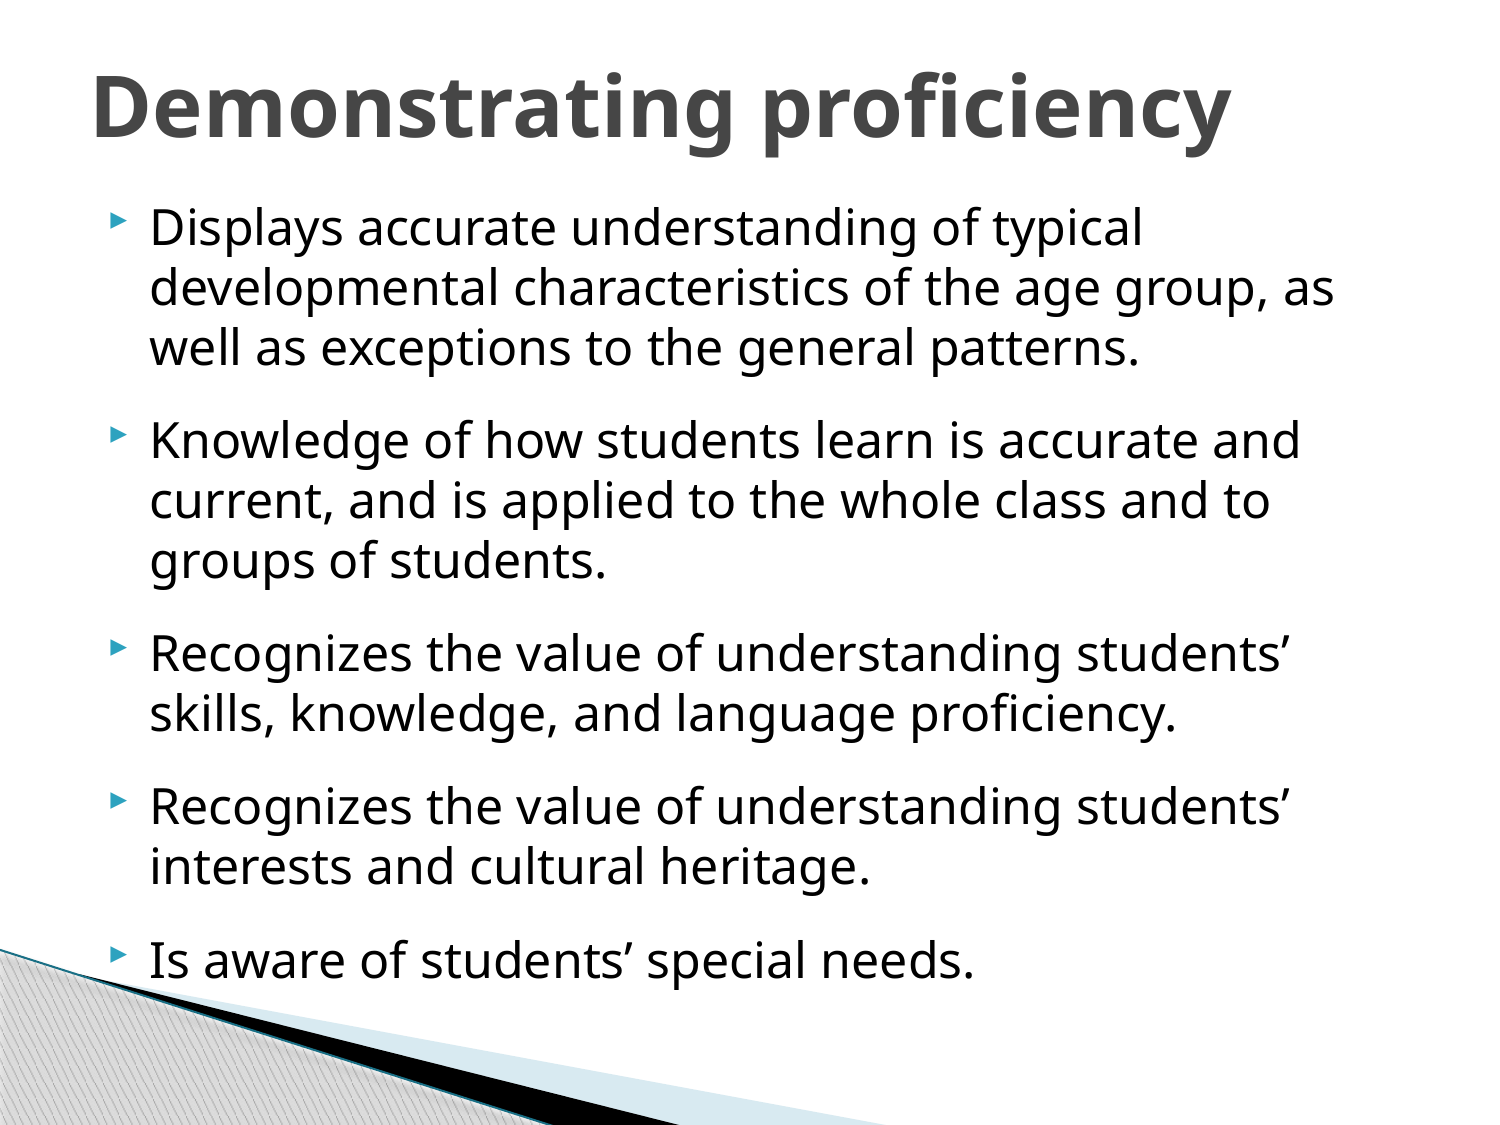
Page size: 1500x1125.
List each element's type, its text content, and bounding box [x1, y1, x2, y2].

text_box Demonstrating proficiency [74, 45, 1425, 233]
text_box Displays accurate understanding of typical developmental characteristics of the age group, as well as exceptions to the general patterns. Knowledge of how students learn is accurate and current, and is applied to the whole class and to groups of students. Recognizes the value of understanding students’ skills, knowledge, and language proficiency. Recognizes the value of understanding students’ interests and cultural heritage. Is aware of students’ special needs. [74, 233, 1425, 986]
